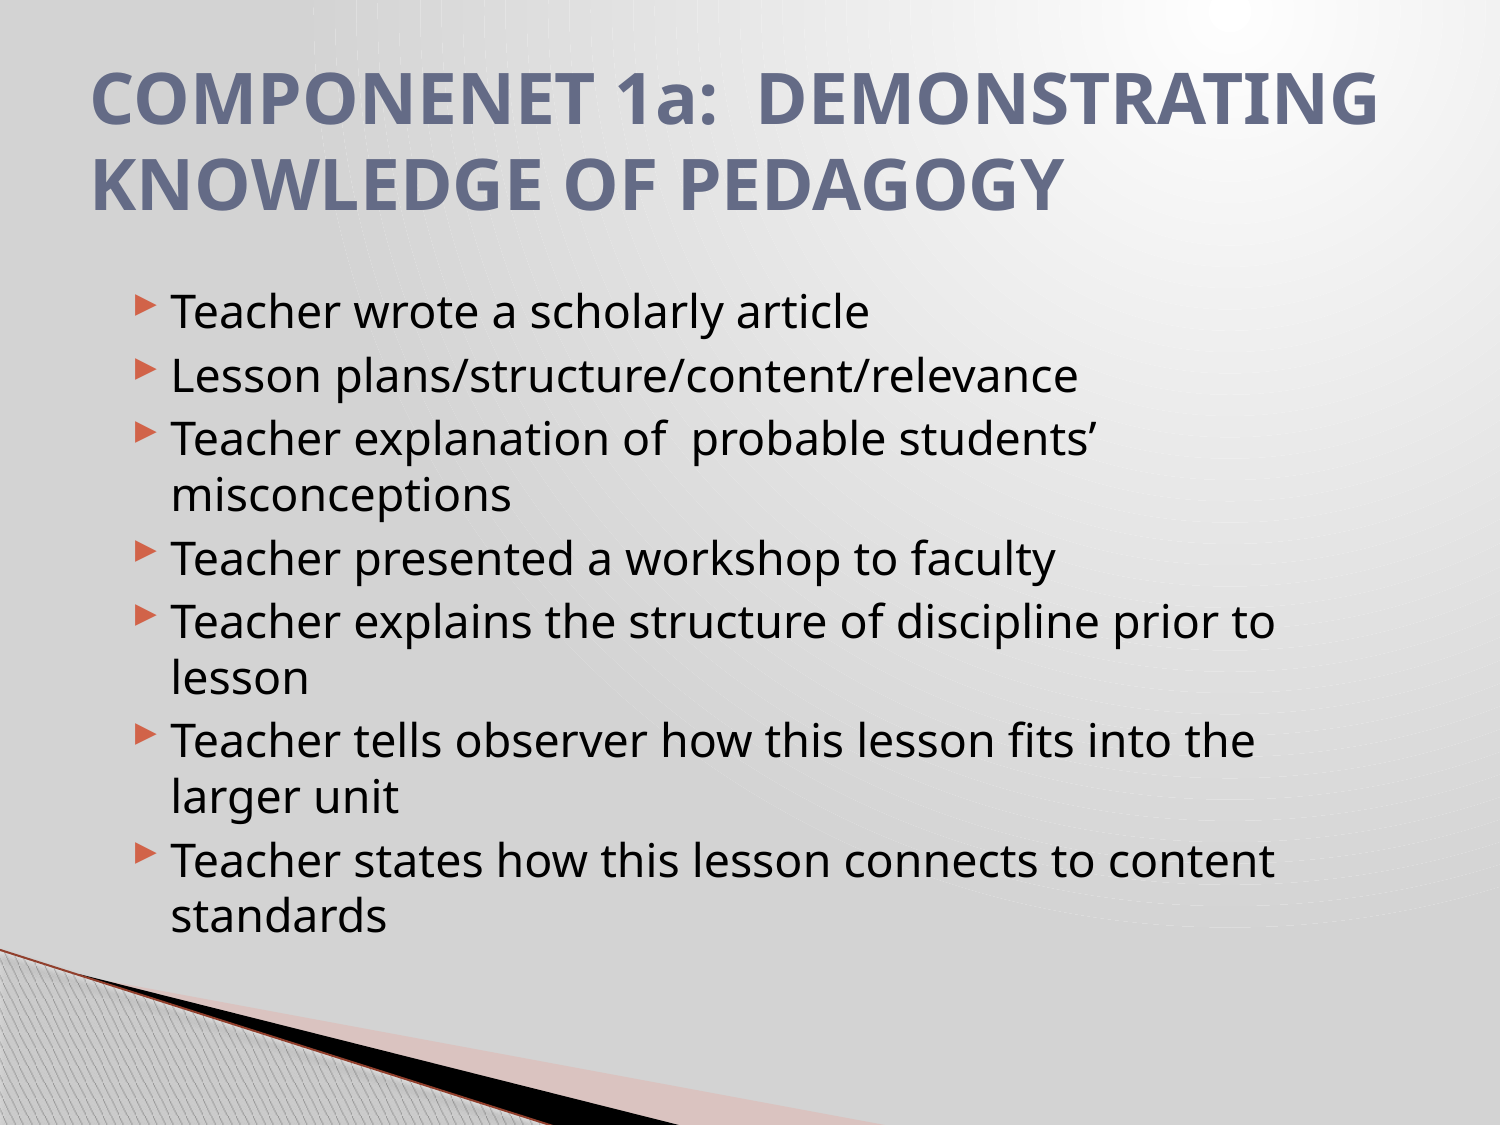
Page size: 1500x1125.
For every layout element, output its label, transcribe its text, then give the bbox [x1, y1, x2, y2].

title COMPONENET 1a: DEMONSTRATING KNOWLEDGE OF PEDAGOGY [75, 45, 1425, 233]
list Teacher wrote a scholarly article Lesson plans/structure/content/relevance Teacher explanation of probable students’ misconceptions Teacher presented a workshop to faculty Teacher explains the structure of discipline prior to lesson Teacher tells observer how this lesson fits into the larger unit Teacher states how this lesson connects to content standards [99, 275, 1334, 950]
